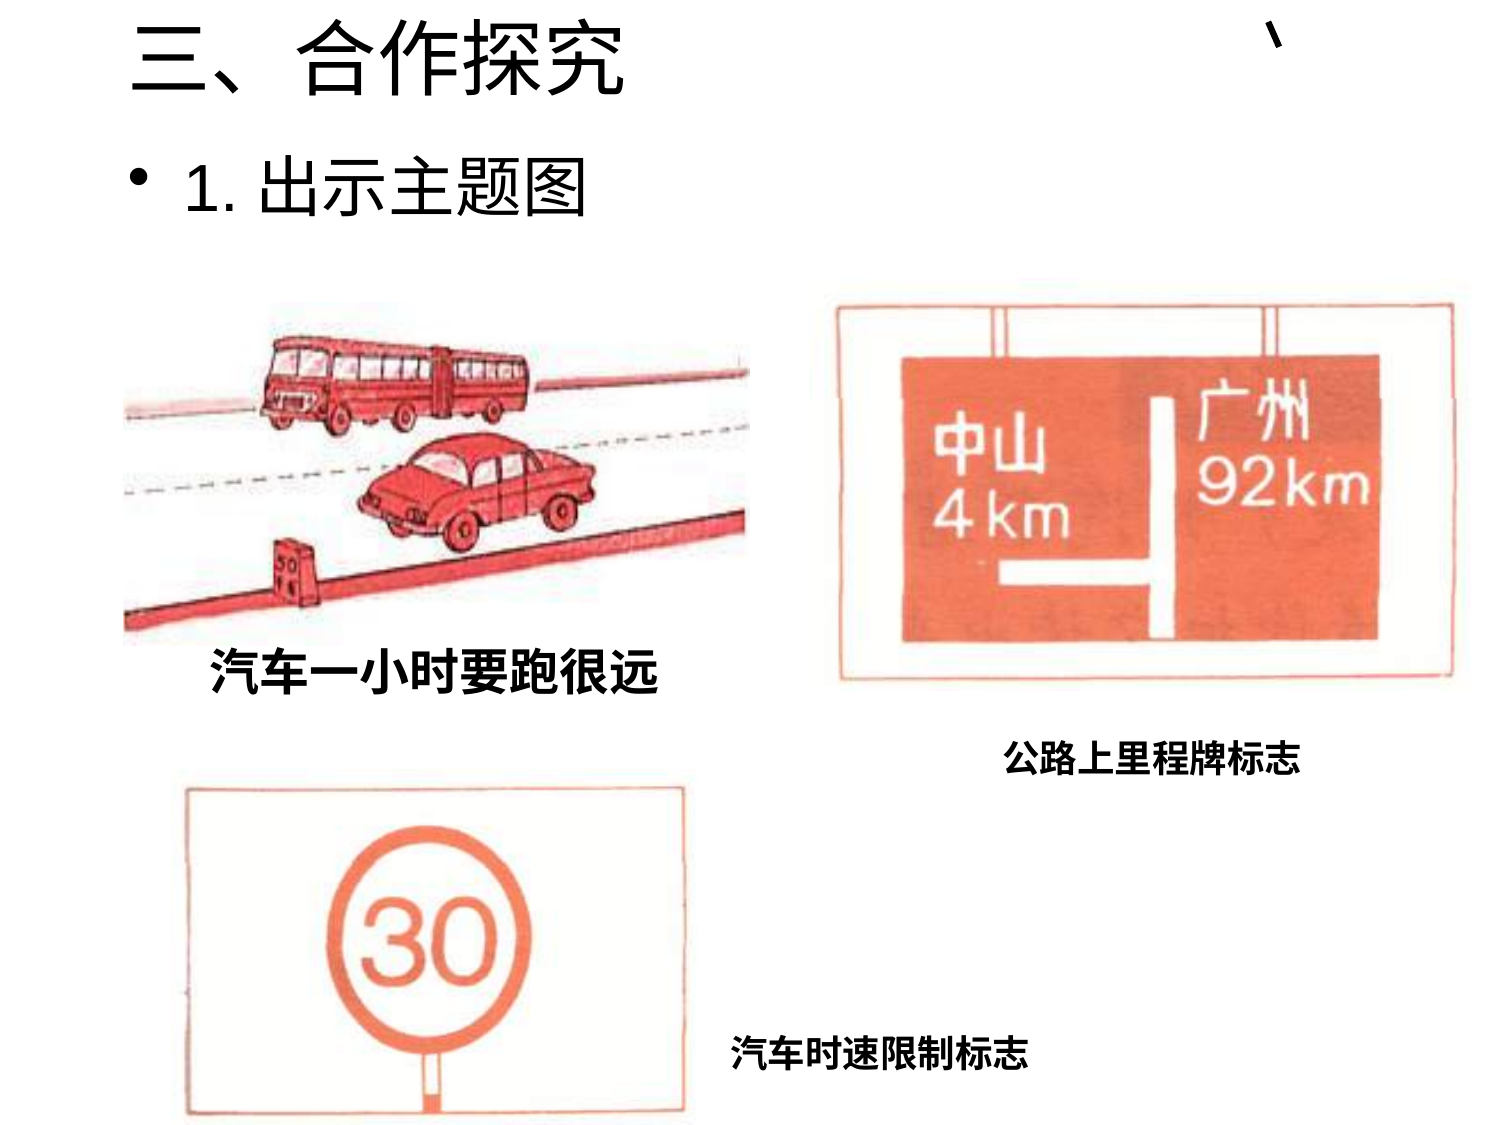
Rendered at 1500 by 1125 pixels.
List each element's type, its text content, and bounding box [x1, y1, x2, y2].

text_box 公路上里程牌标志 [987, 727, 1318, 788]
text_box 汽车一小时要跑很远 [194, 654, 679, 708]
picture [808, 278, 1472, 691]
list 1.出示主题图 [112, 136, 1376, 901]
picture [123, 302, 751, 646]
title 三、合作探究 [112, 24, 704, 114]
picture [170, 769, 699, 1125]
text_box 汽车时速限制标志 [715, 1023, 1046, 1083]
